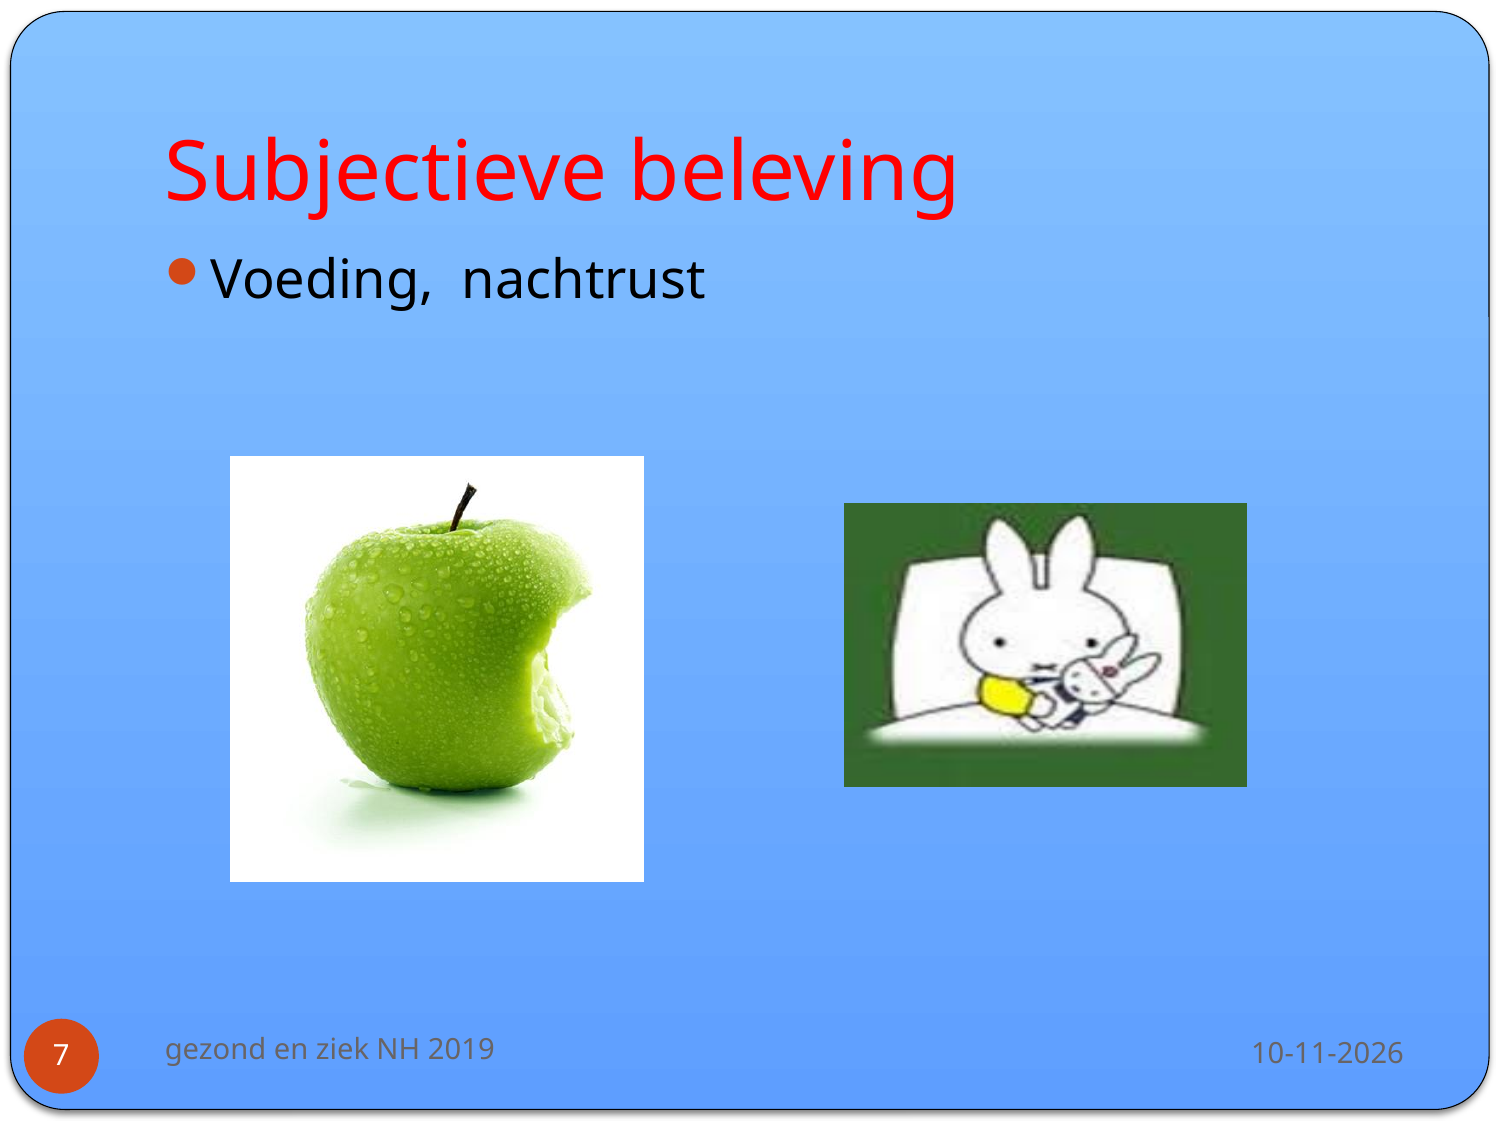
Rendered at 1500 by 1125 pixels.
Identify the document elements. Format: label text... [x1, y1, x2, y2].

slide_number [1012, 1015, 1419, 1094]
list Voeding, nachtrust [150, 237, 1425, 988]
picture [229, 455, 644, 882]
title Subjectieve beleving [150, 45, 1425, 233]
slide_number 7 [23, 1018, 99, 1094]
picture [844, 503, 1247, 788]
footer gezond en ziek NH 2019 [150, 1012, 800, 1088]
